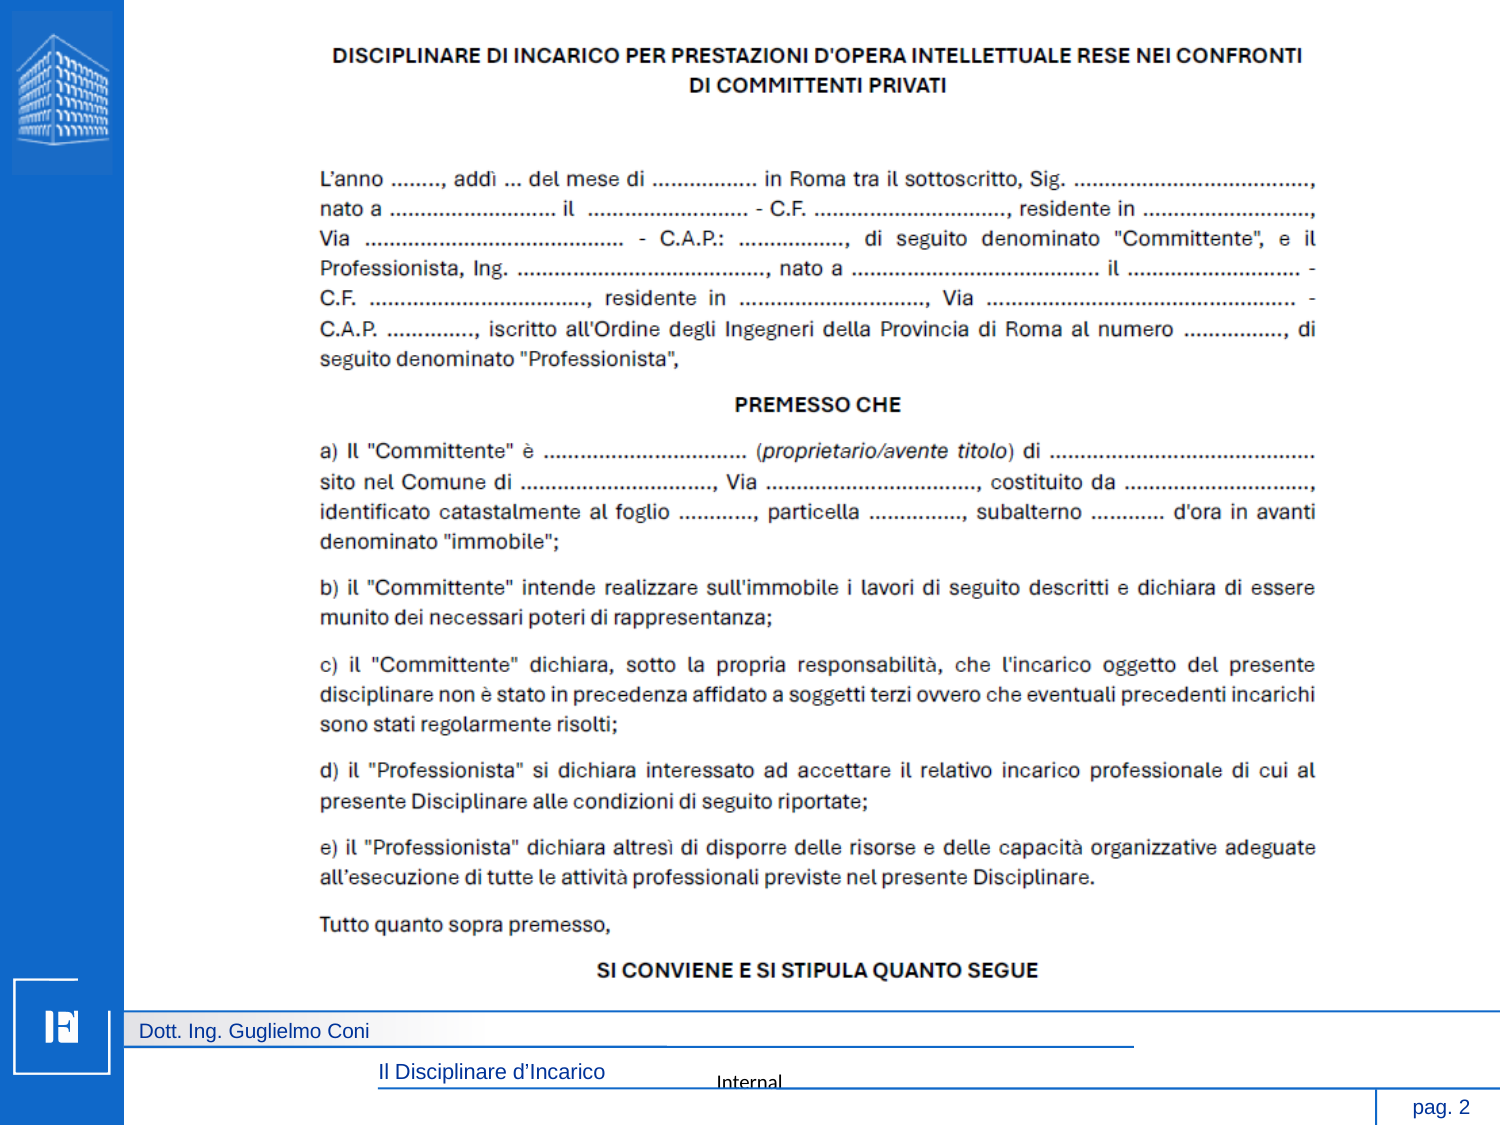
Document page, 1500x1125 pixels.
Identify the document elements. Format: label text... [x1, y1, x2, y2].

text_box Il Disciplinare d’Incarico [363, 1040, 1276, 1101]
picture [11, 11, 113, 176]
text_box pag. 2 [1377, 1090, 1500, 1124]
text_box [0, 1013, 126, 1125]
picture [11, 976, 113, 1078]
text_box [0, 0, 126, 1010]
picture [304, 36, 1336, 991]
text_box Dott. Ing. Guglielmo Coni [122, 1013, 492, 1050]
